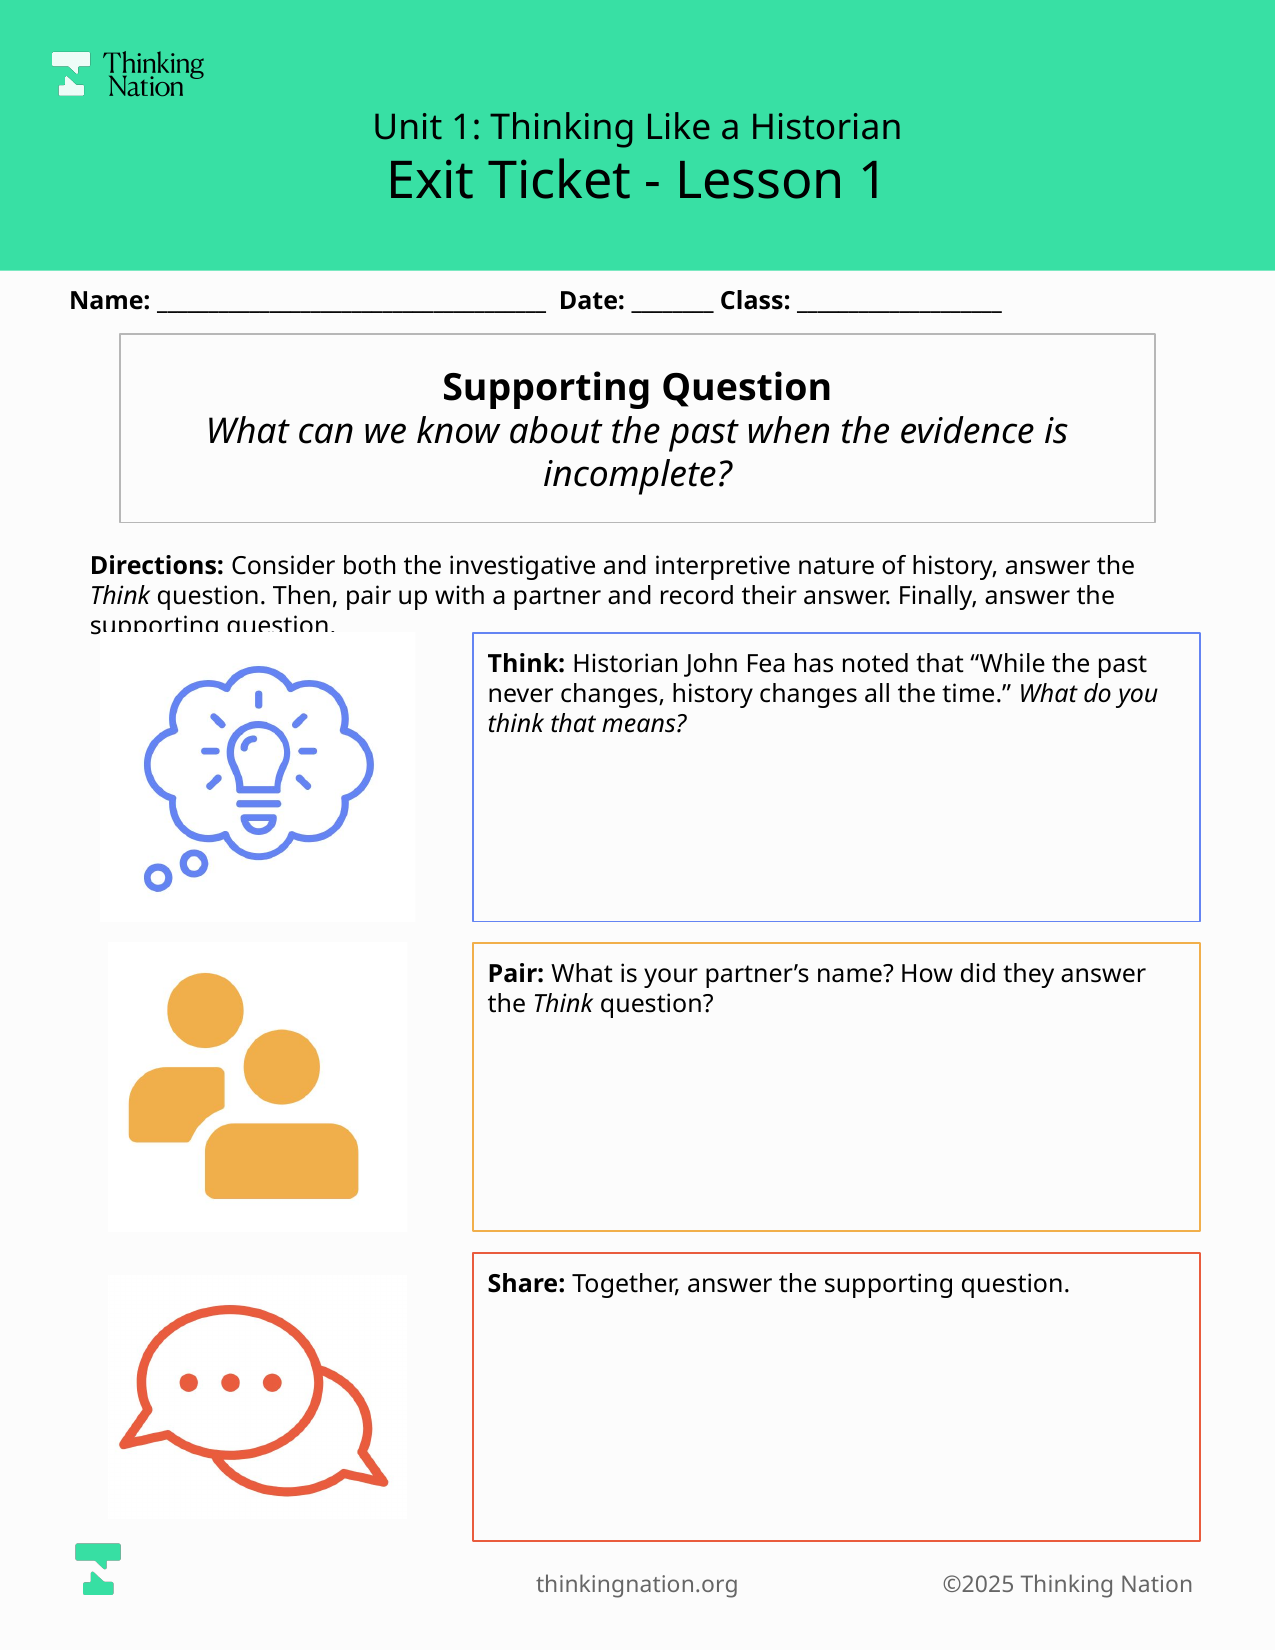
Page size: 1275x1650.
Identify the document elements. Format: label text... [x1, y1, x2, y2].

text_box thinkingnation.org [486, 1553, 789, 1605]
text_box ©2025 Thinking Nation [907, 1553, 1210, 1605]
text_box Unit 1: Thinking Like a Historian Exit Ticket - Lesson 1 [0, 0, 1275, 271]
text_box Directions: Consider both the investigative and interpretive nature of history, answer the Think question. Then, pair up with a partner and record their answer. Finally, answer the supporting question. [74, 534, 1201, 655]
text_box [99, 632, 1201, 922]
text_box Supporting Question What can we know about the past when the evidence is incomplete? [119, 333, 1156, 523]
picture [35, 37, 210, 110]
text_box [107, 1252, 1201, 1542]
text_box Name: ______________________________________ Date: ________ Class: ____________________ [54, 270, 1221, 330]
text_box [107, 942, 1201, 1232]
picture [62, 1533, 134, 1605]
